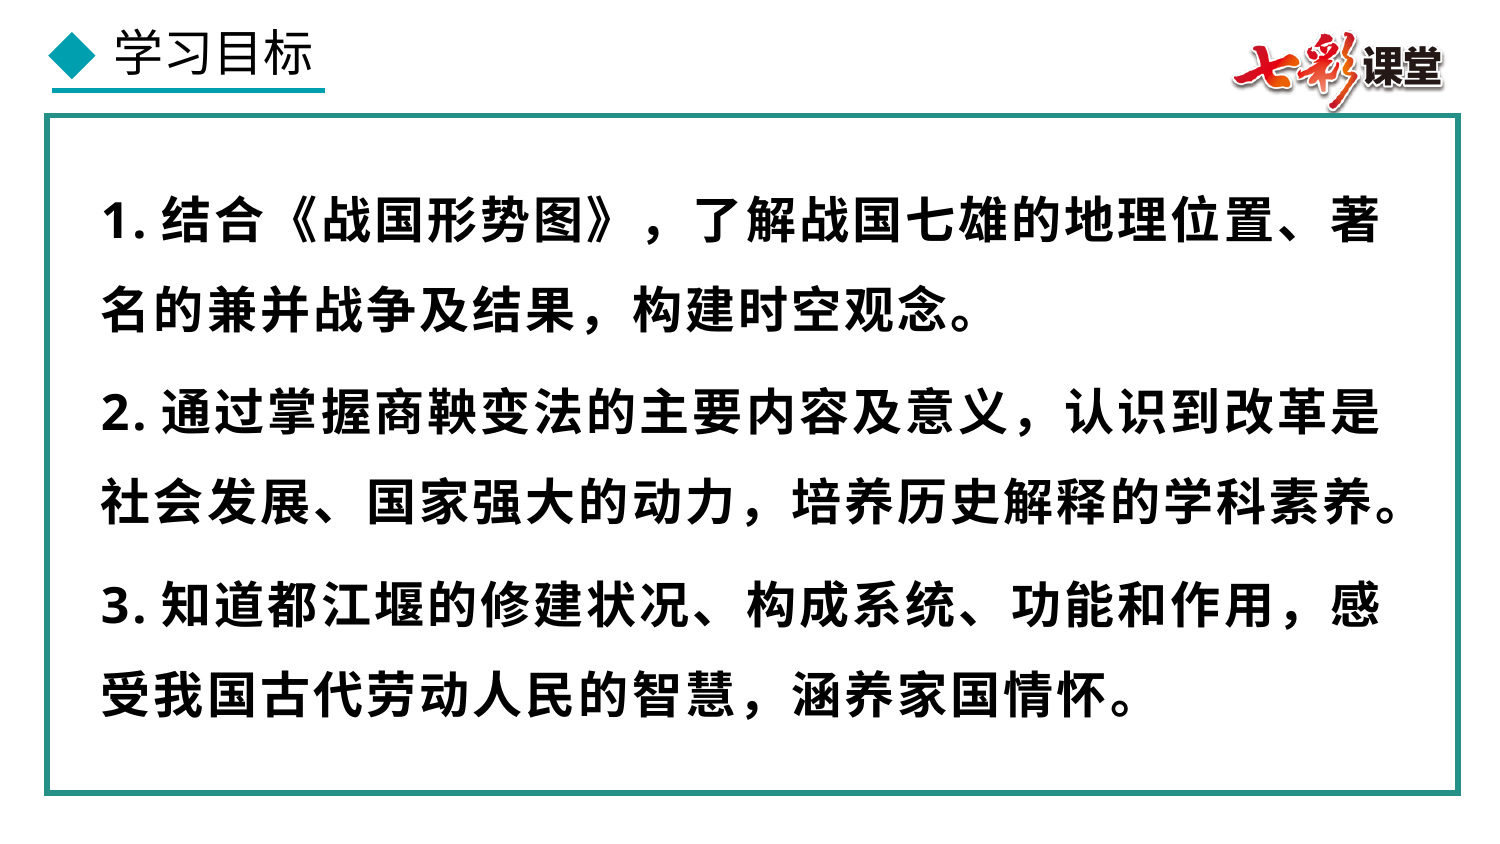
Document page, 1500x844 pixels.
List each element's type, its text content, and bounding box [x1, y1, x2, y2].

picture [1228, 26, 1449, 113]
text_box 1.结合《战国形势图》，了解战国七雄的地理位置、著名的兼并战争及结果，构建时空观念。 2.通过掌握商鞅变法的主要内容及意义，认识到改革是社会发展、国家强大的动力，培养历史解释的学科素养。 3.知道都江堰的修建状况、构成系统、功能和作用，感受我国古代劳动人民的智慧，涵养家国情怀。 [64, 149, 1423, 717]
